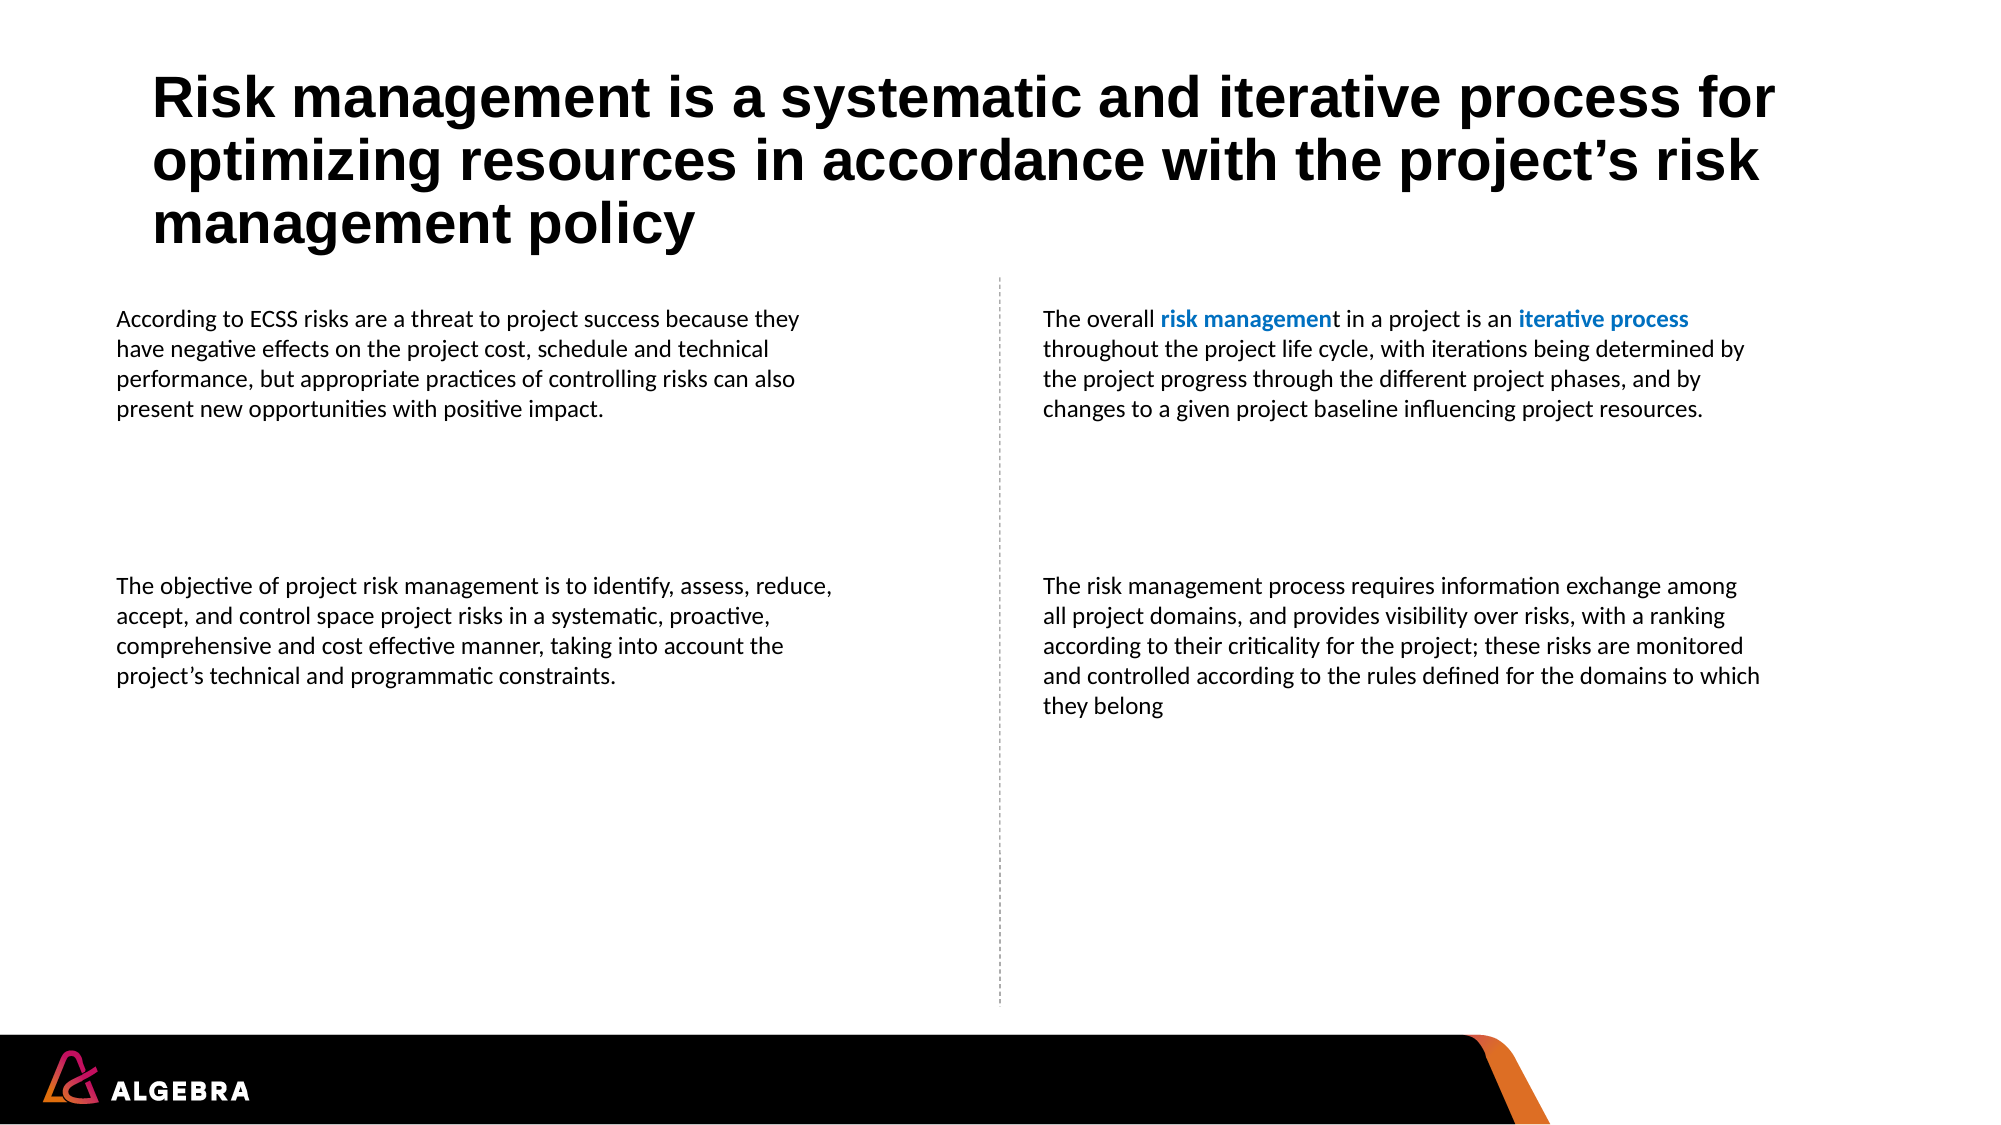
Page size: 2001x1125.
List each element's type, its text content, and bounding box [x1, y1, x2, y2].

text_box The risk management process requires information exchange among all project domains, and provides visibility over risks, with a ranking according to their criticality for the project; these risks are monitored and controlled according to the rules defined for the domains to which they belong [1027, 561, 1779, 781]
text_box The objective of project risk management is to identify, assess, reduce, accept, and control space project risks in a systematic, proactive, comprehensive and cost effective manner, taking into account the project’s technical and programmatic constraints. [101, 561, 853, 781]
text_box The overall risk management in a project is an iterative process throughout the project life cycle, with iterations being determined by the project progress through the different project phases, and by changes to a given project baseline influencing project resources. [1027, 294, 1779, 514]
text_box According to ECSS risks are a threat to project success because they have negative effects on the project cost, schedule and technical performance, but appropriate practices of controlling risks can also present new opportunities with positive impact. [101, 294, 853, 514]
title Risk management is a systematic and iterative process for optimizing resources in accordance with the project’s risk management policy [137, 59, 1863, 278]
picture [0, 1034, 1733, 1125]
